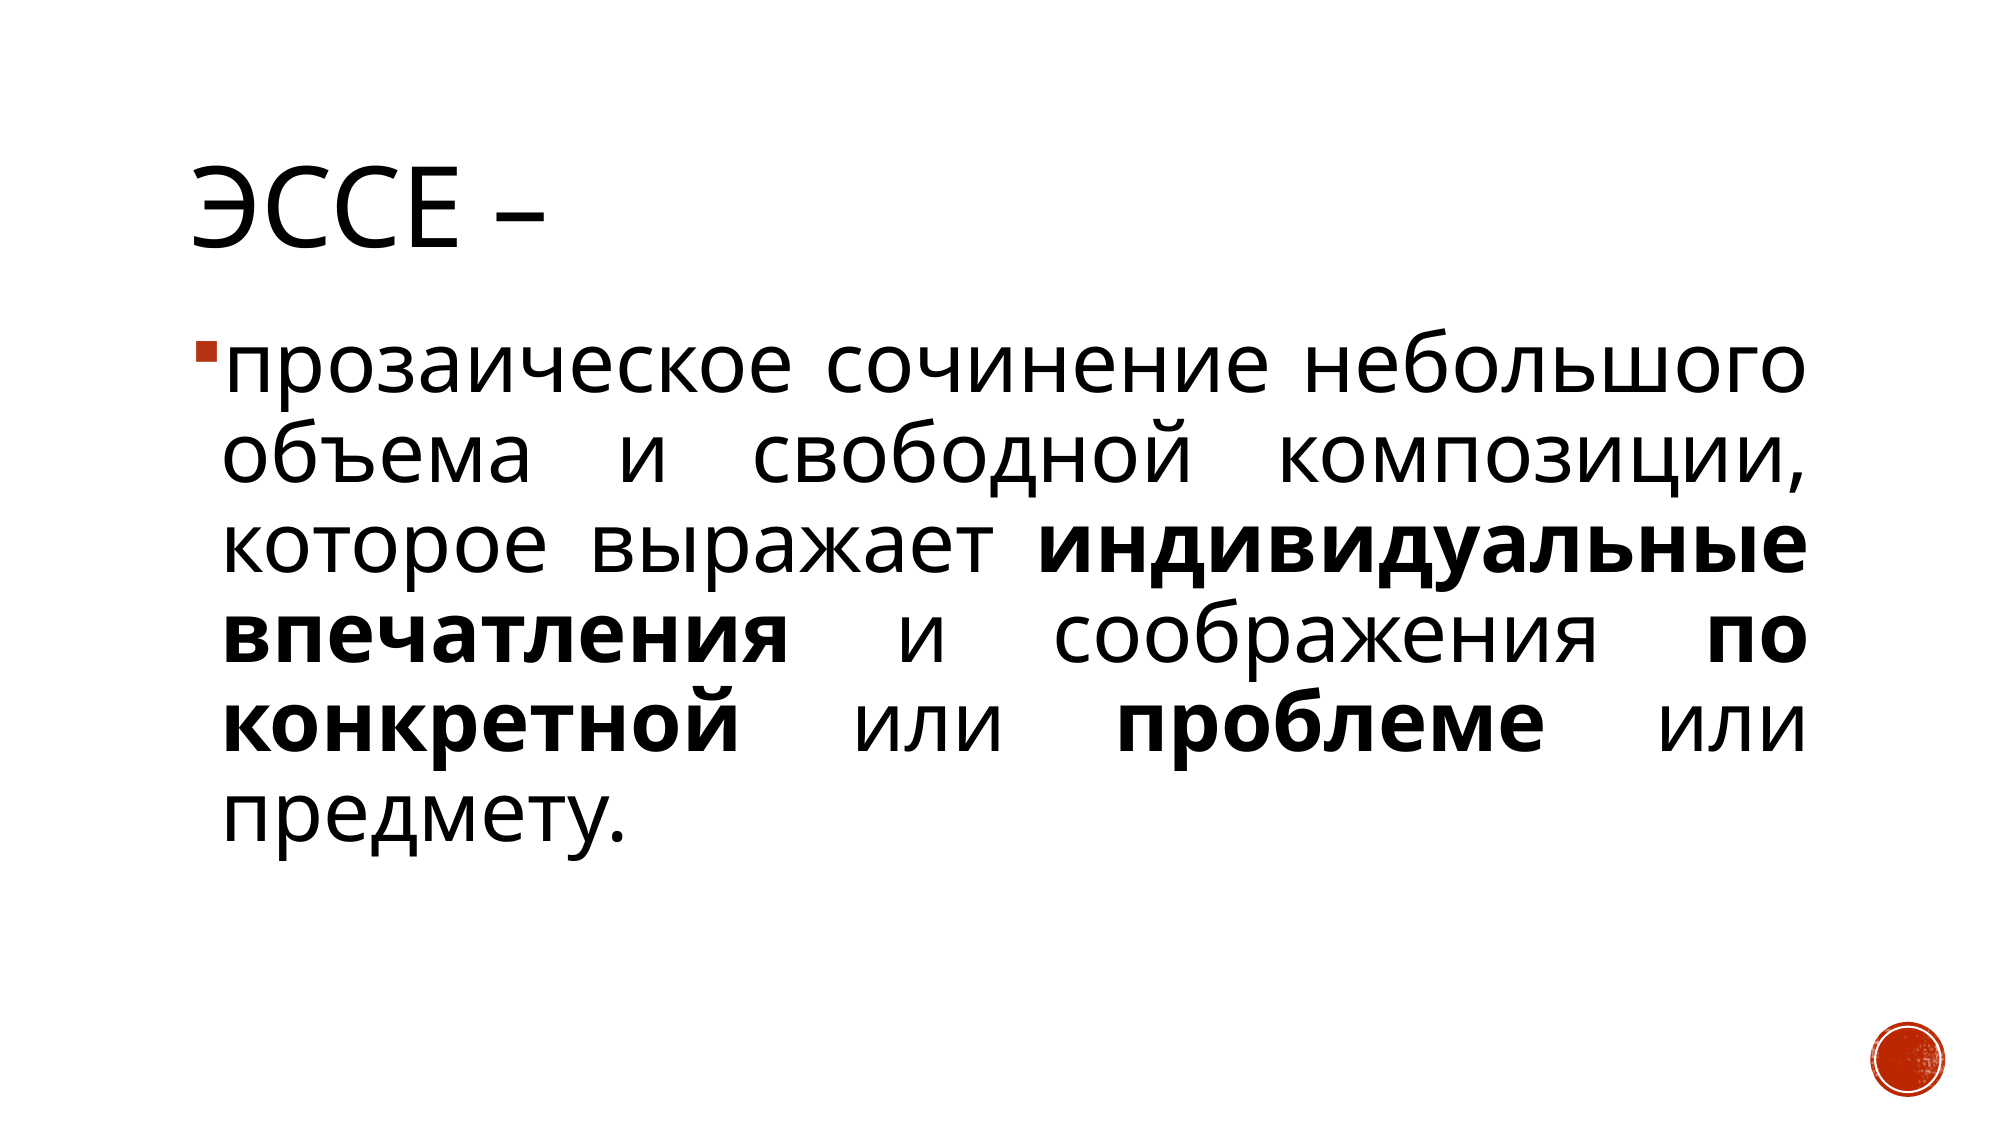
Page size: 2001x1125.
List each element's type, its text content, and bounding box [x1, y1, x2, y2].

list прозаическое сочинение небольшого объема и свободной композиции, которое выражает индивидуальные впечатления и соображения по конкретной или проблеме или предмету. [175, 312, 1826, 1013]
title Эссе – [175, 79, 1826, 312]
